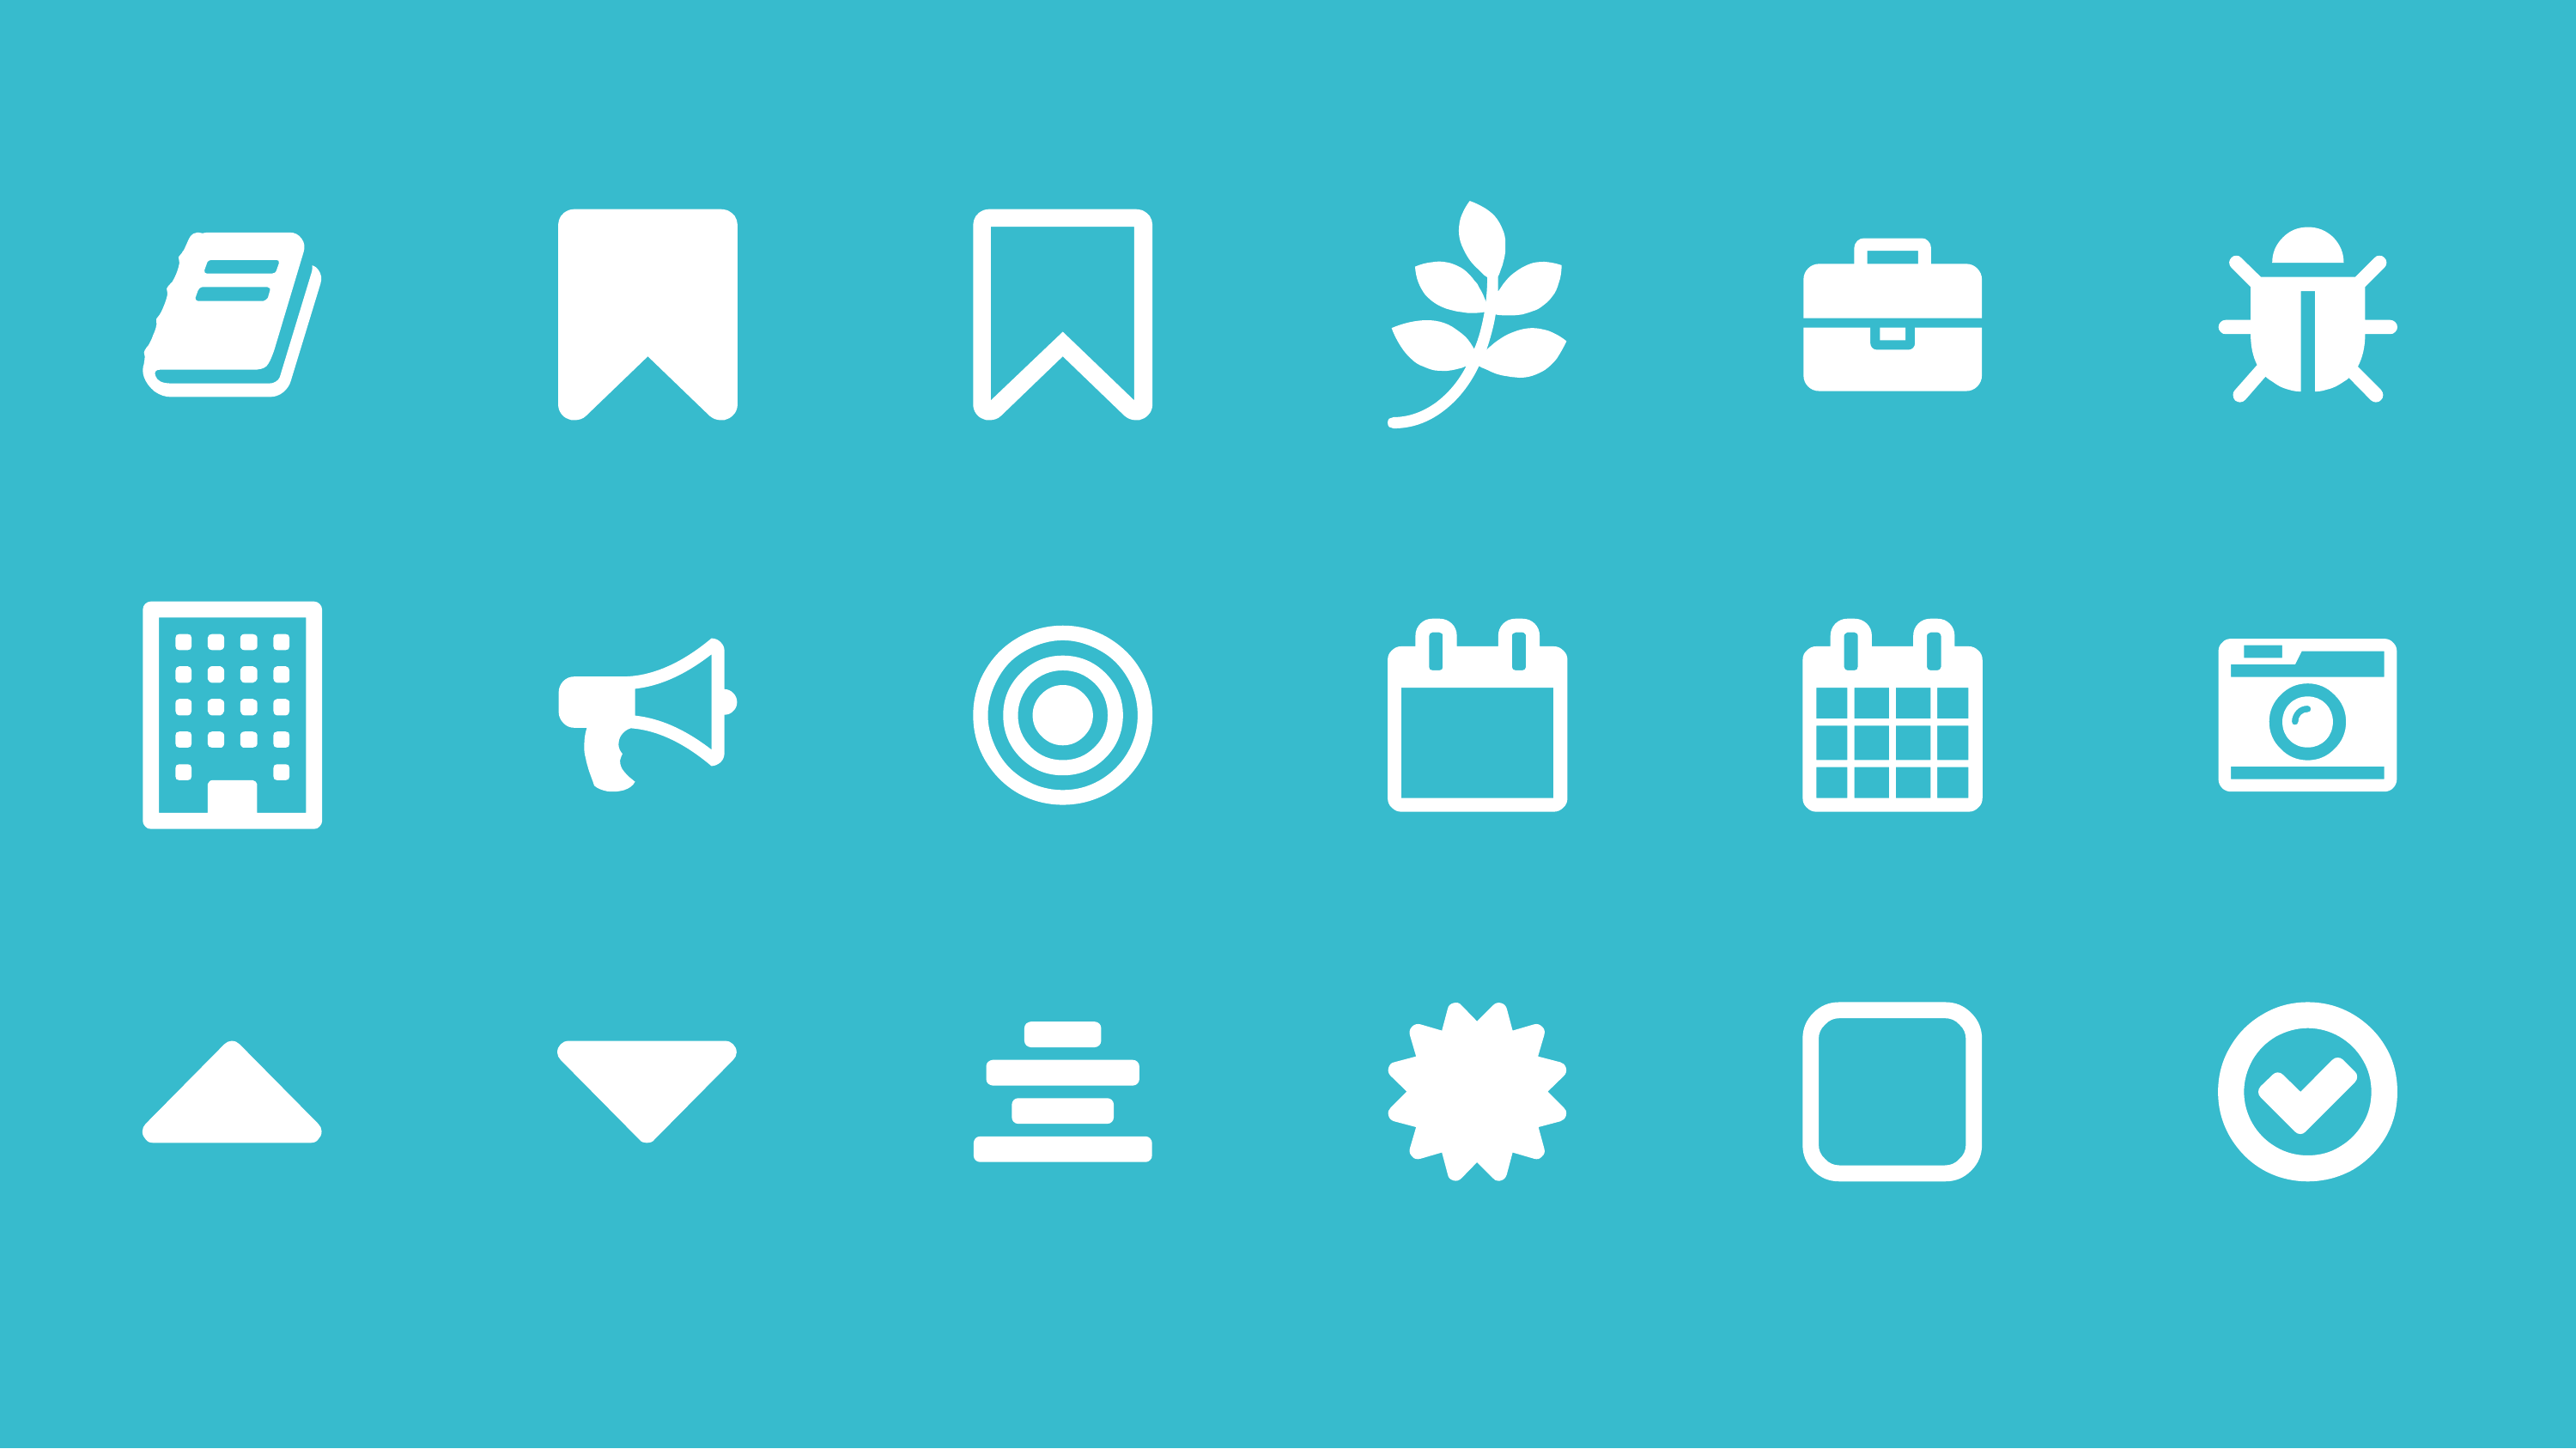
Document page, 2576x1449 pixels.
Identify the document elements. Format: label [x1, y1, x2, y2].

text_box [1388, 201, 1567, 429]
text_box [1024, 1022, 1102, 1048]
text_box [986, 1059, 1139, 1086]
text_box [2217, 1002, 2398, 1182]
text_box [143, 232, 322, 397]
text_box [973, 625, 1153, 805]
text_box [973, 1136, 1152, 1162]
text_box [973, 209, 1153, 421]
text_box [1802, 618, 1983, 812]
text_box [142, 1040, 322, 1143]
text_box [143, 601, 323, 829]
text_box [1012, 1098, 1115, 1125]
text_box [1802, 1002, 1983, 1182]
text_box [558, 209, 738, 421]
text_box [1803, 238, 1983, 391]
text_box [1388, 618, 1568, 812]
text_box [2218, 638, 2397, 792]
text_box [2218, 227, 2398, 403]
text_box [557, 1040, 737, 1143]
text_box [558, 638, 738, 792]
text_box [1388, 1003, 1567, 1181]
